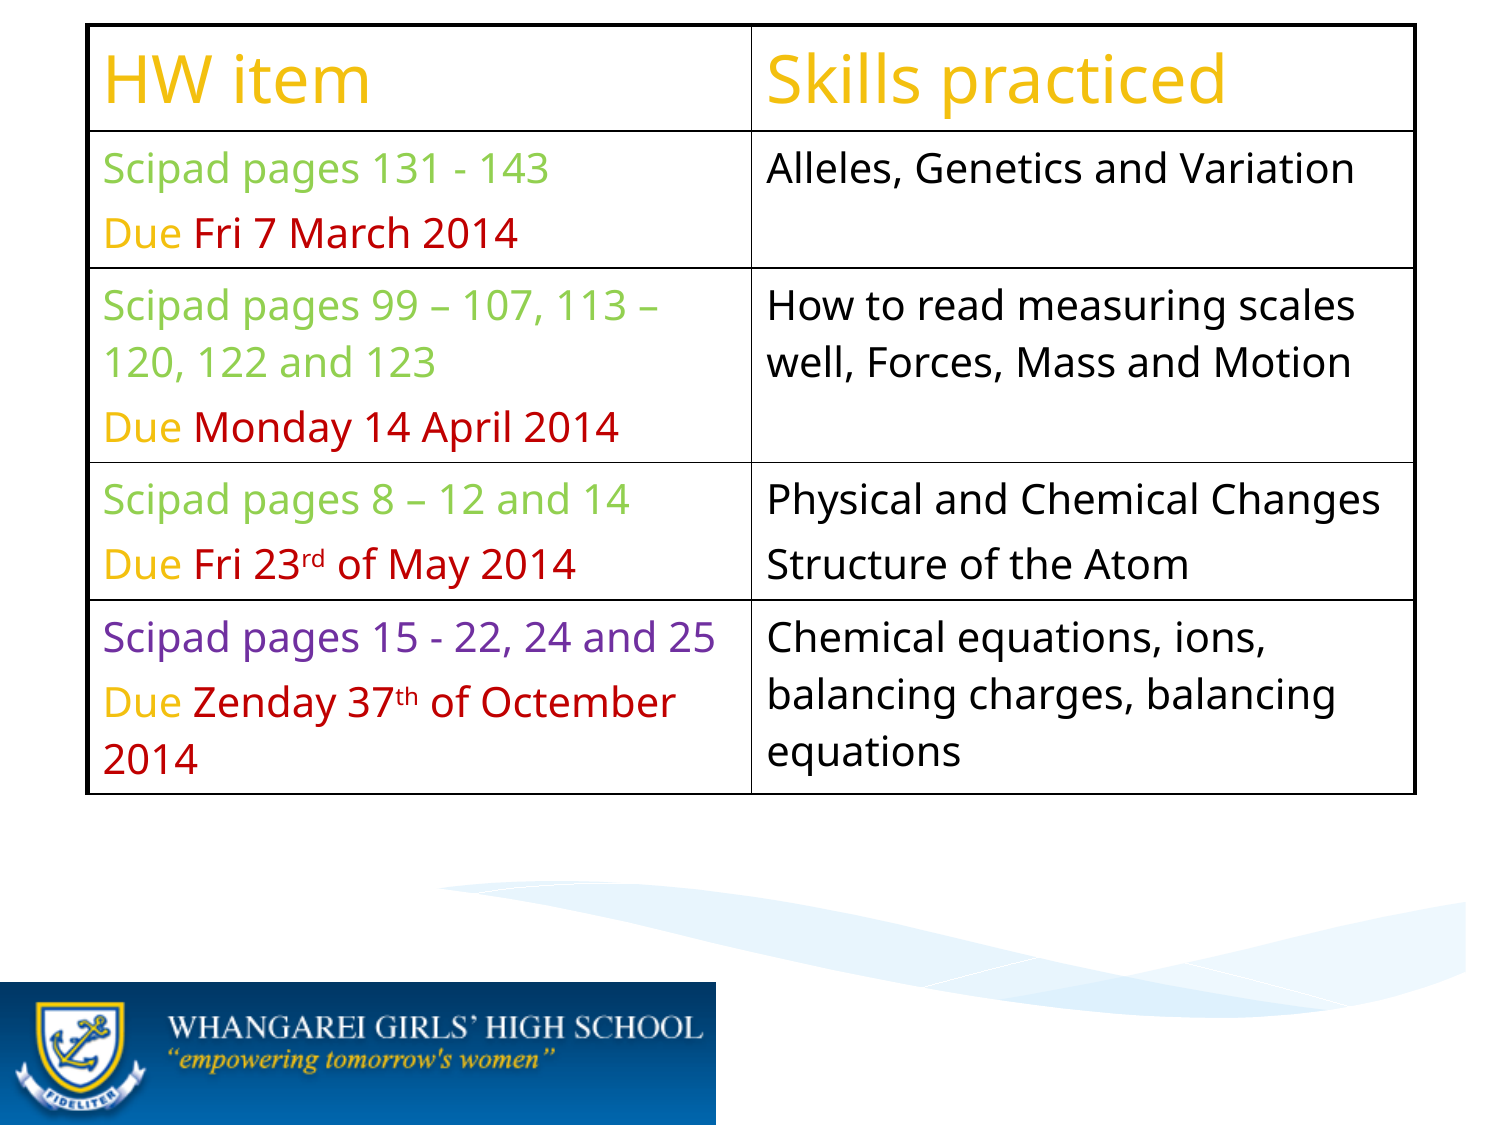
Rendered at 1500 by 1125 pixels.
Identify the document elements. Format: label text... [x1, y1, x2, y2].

table_cell Physical and Chemical Changes Structure of the Atom [752, 463, 1413, 599]
table_header Skills practiced [752, 27, 1413, 130]
table_cell How to read measuring scales well, Forces, Mass and Motion [752, 269, 1413, 462]
table_cell Chemical equations, ions, balancing charges, balancing equations [752, 601, 1413, 793]
table_cell Scipad pages 99 – 107, 113 – 120, 122 and 123 Due Monday 14 April 2014 [90, 269, 751, 462]
table_cell Scipad pages 131 - 143 Due Fri 7 March 2014 [90, 132, 751, 267]
table_cell Alleles, Genetics and Variation [752, 132, 1413, 267]
table_cell Scipad pages 8 – 12 and 14 Due Fri 23rd of May 2014 [90, 463, 751, 599]
table_header HW item [90, 27, 751, 130]
picture [0, 982, 716, 1125]
table_cell Scipad pages 15 - 22, 24 and 25 Due Zenday 37th of Octember 2014 [90, 601, 751, 793]
